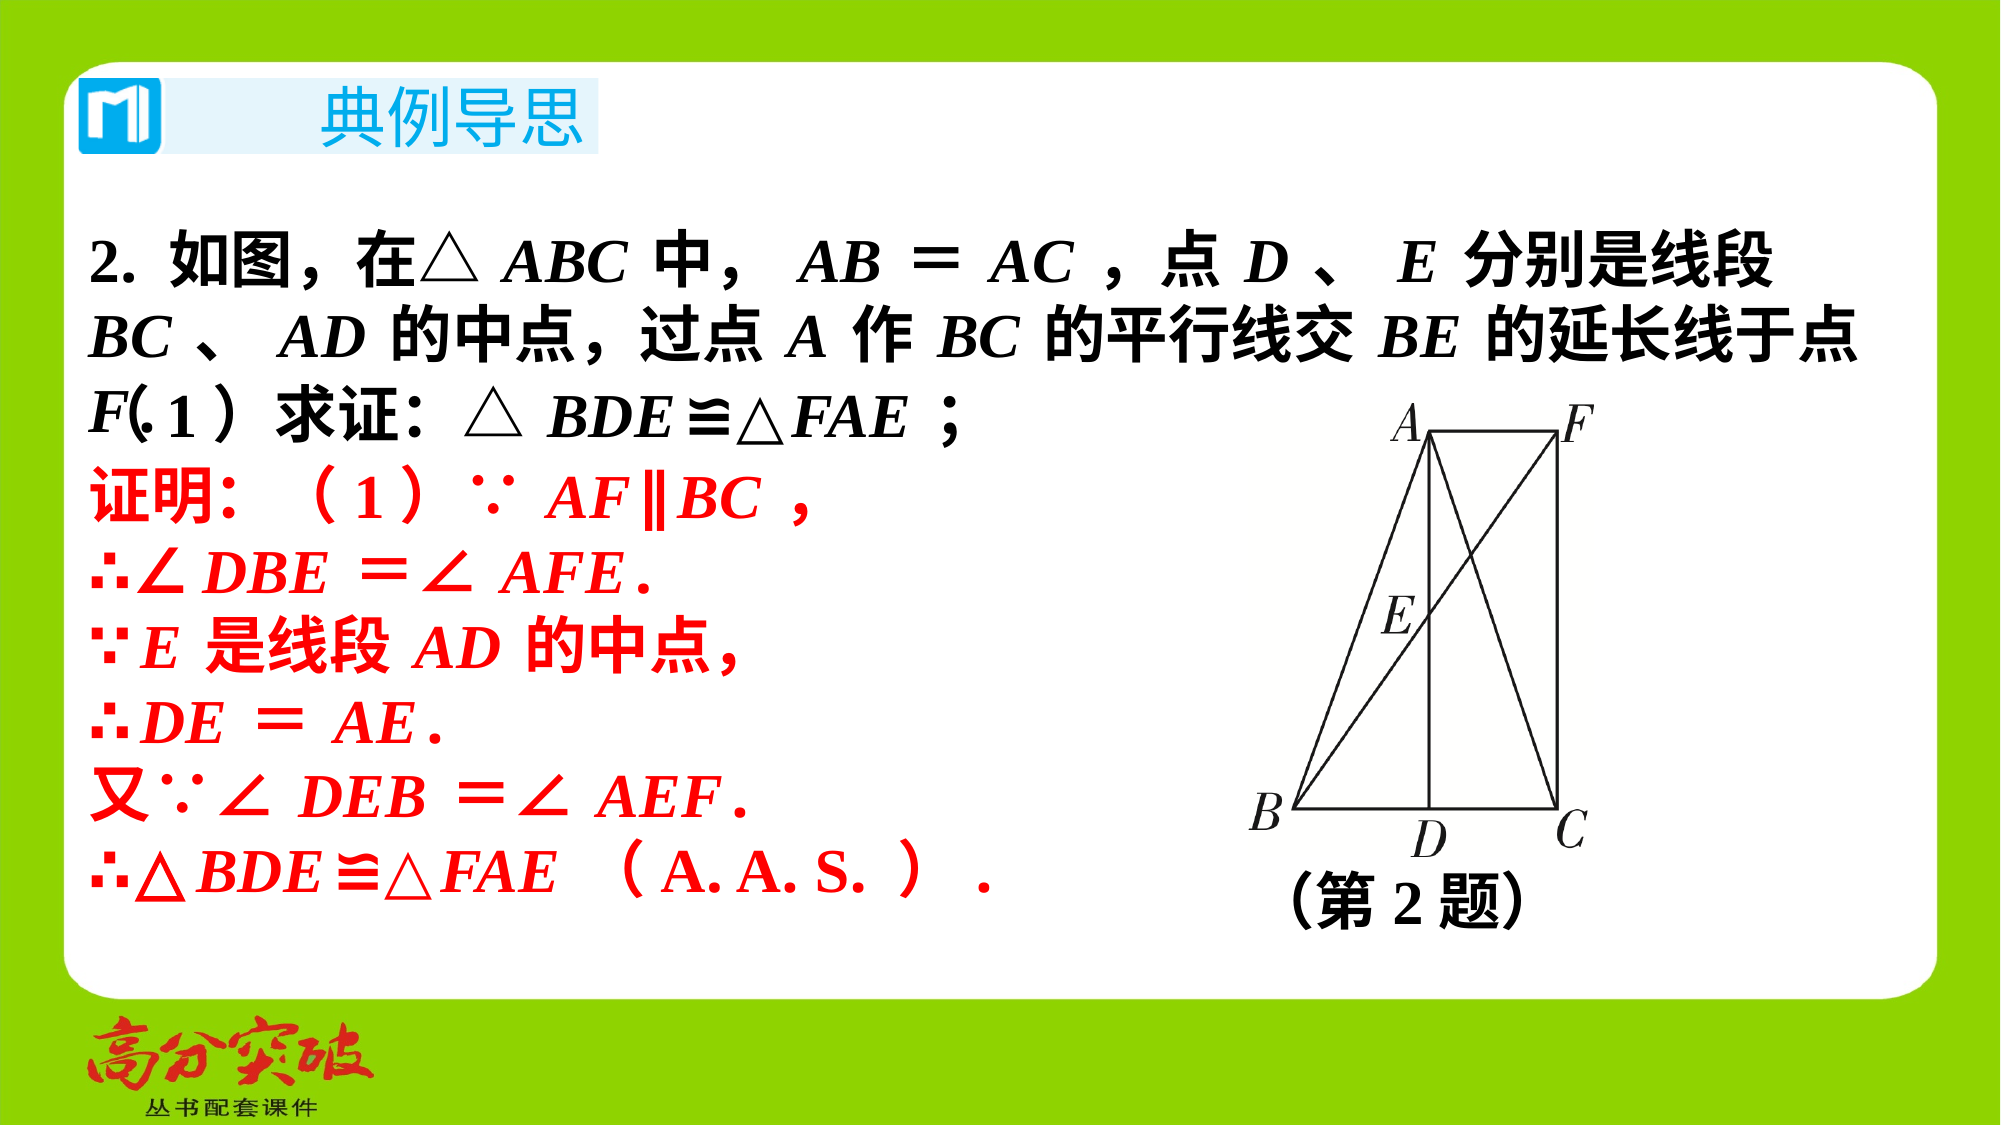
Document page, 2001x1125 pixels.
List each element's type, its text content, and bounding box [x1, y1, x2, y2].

text_box 证明：（1）∵AF∥BC， ∴∠DBE＝∠AFE. ∵E是线段AD的中点， ∴DE＝AE. 又∵∠DEB＝∠AEF. ∴△BDE≌△FAE（A. A. S. ）. [88, 455, 1219, 1001]
picture [0, 0, 2001, 1125]
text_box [1247, 403, 1595, 954]
text_box 2. 如图，在△ABC中，AB＝AC，点D、E分别是线段BC、AD的中点，过点A作BC的平行线交BE的延长线于点F. [88, 219, 1933, 399]
text_box （1）求证：△BDE≌△FAE； [88, 374, 1129, 455]
